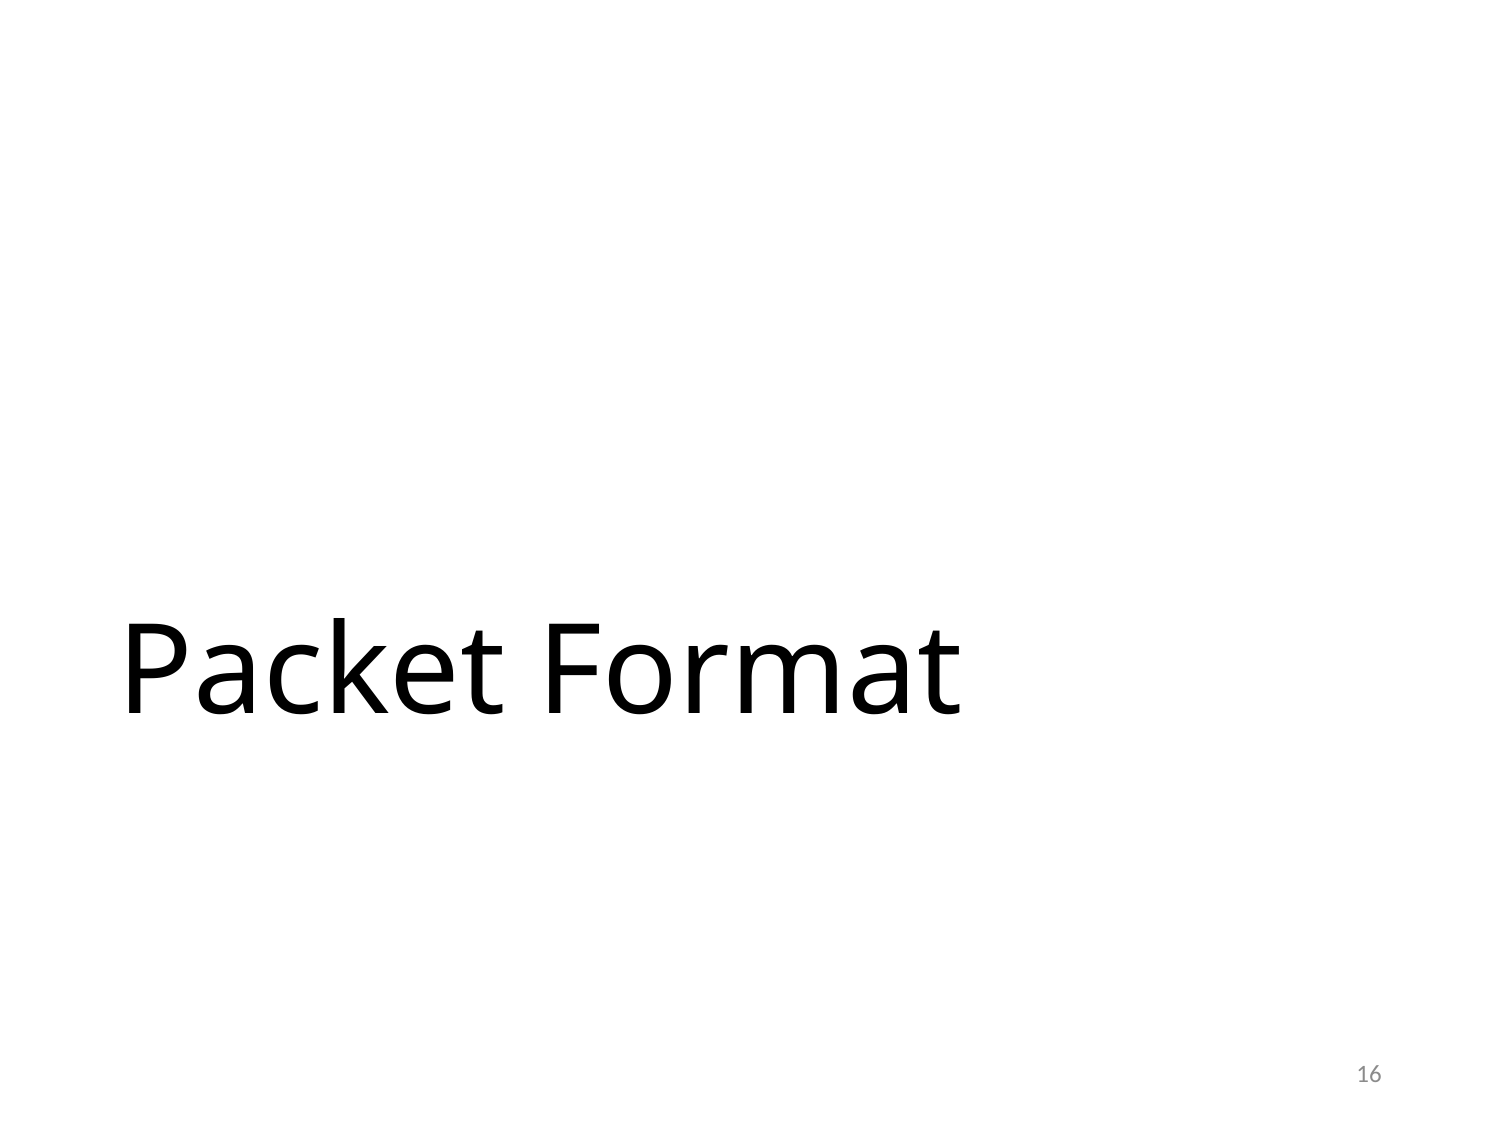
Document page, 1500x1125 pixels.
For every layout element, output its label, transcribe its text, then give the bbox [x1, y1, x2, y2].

title Packet Format [102, 280, 1397, 749]
slide_number 16 [1059, 1042, 1397, 1103]
